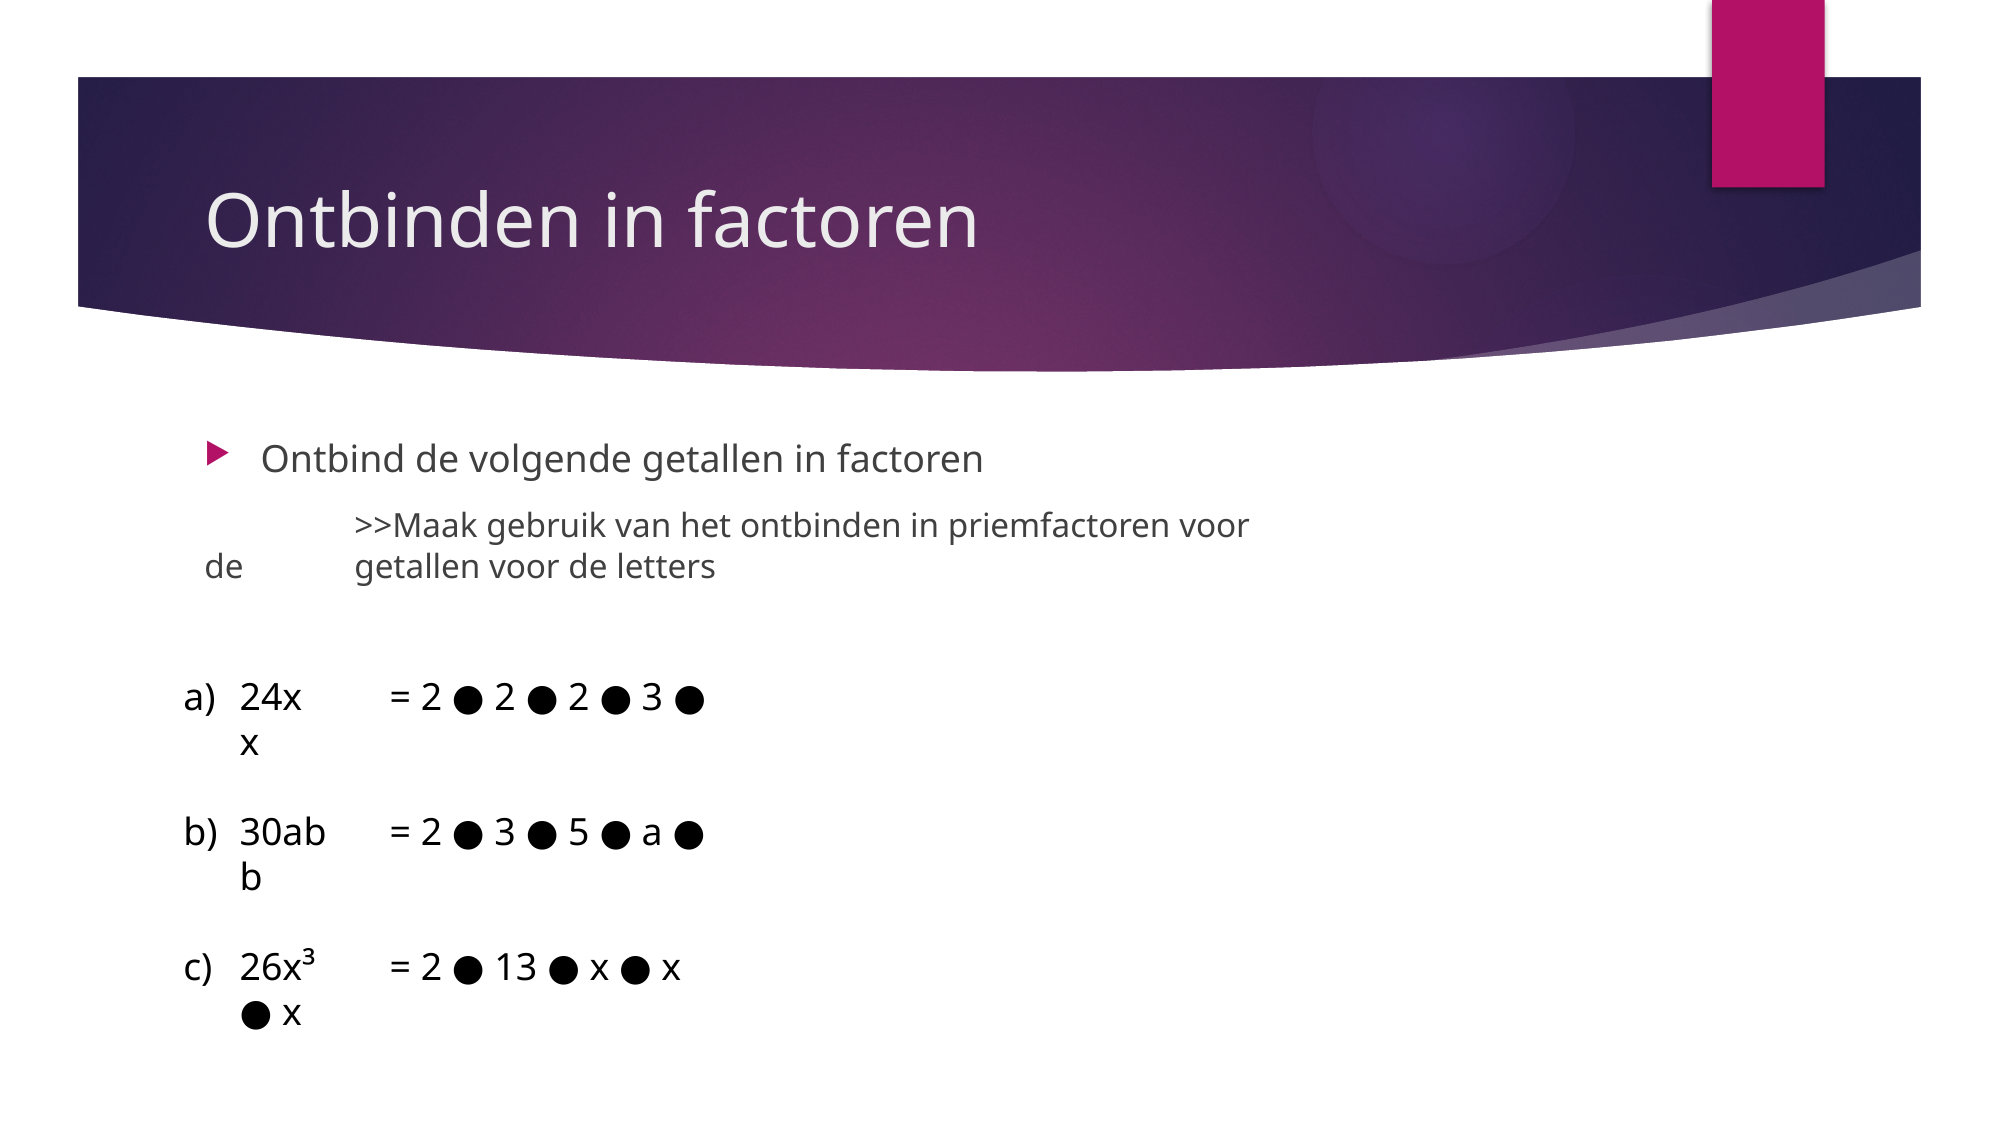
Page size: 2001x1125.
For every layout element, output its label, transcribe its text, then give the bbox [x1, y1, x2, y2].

title Ontbinden in factoren [189, 159, 1627, 276]
list Ontbind de volgende getallen in factoren >>Maak gebruik van het ontbinden in priemfactoren voor de getallen voor de letters [189, 427, 1283, 988]
text_box 24x = 2 ● 2 ● 2 ● 3 ● x 30ab = 2 ● 3 ● 5 ● a ● b 26x³ = 2 ● 13 ● x ● x ● x [168, 665, 736, 1040]
